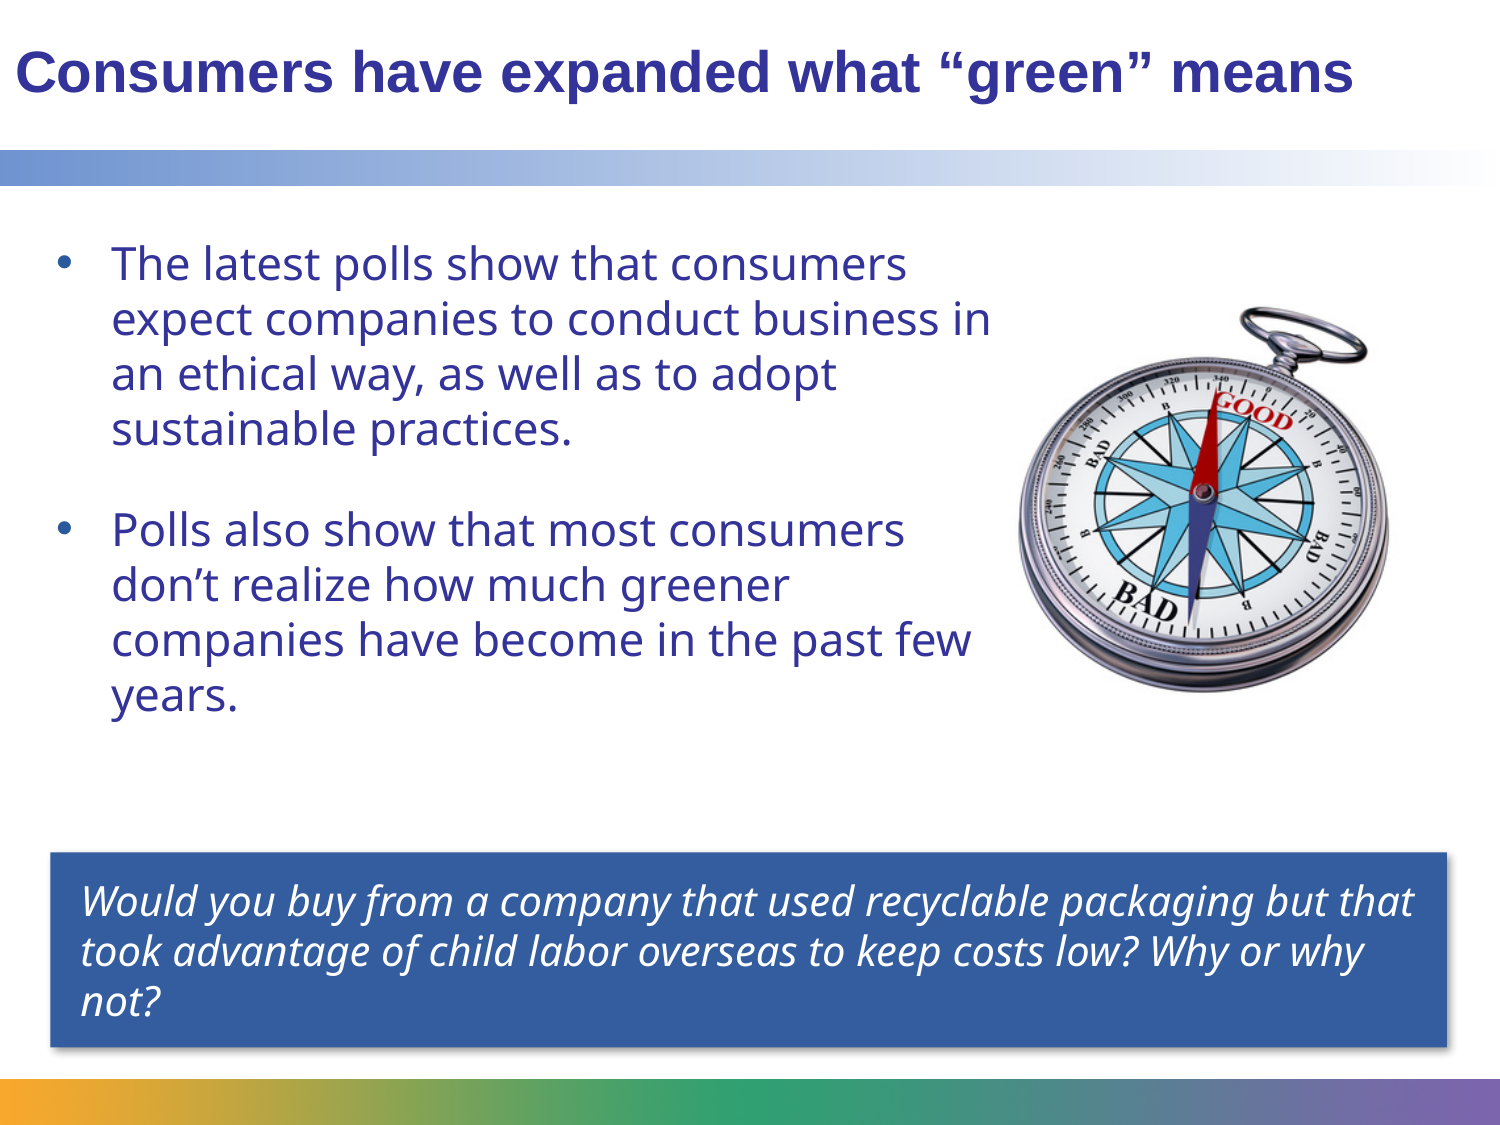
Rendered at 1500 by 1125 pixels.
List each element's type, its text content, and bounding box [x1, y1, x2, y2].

picture [0, 1079, 1500, 1125]
text_box [1234, 936, 1265, 988]
text_box Would you buy from a company that used recyclable packaging but that took advantage of child labor overseas to keep costs low? Why or why not? [50, 852, 1447, 1048]
text_box The latest polls show that consumers expect companies to conduct business in an ethical way, as well as to adopt sustainable practices. Polls also show that most consumers don’t realize how much greener companies have become in the past few years. [40, 227, 1022, 803]
title Consumers have expanded what “green” means [0, 0, 1500, 138]
picture [946, 303, 1473, 698]
